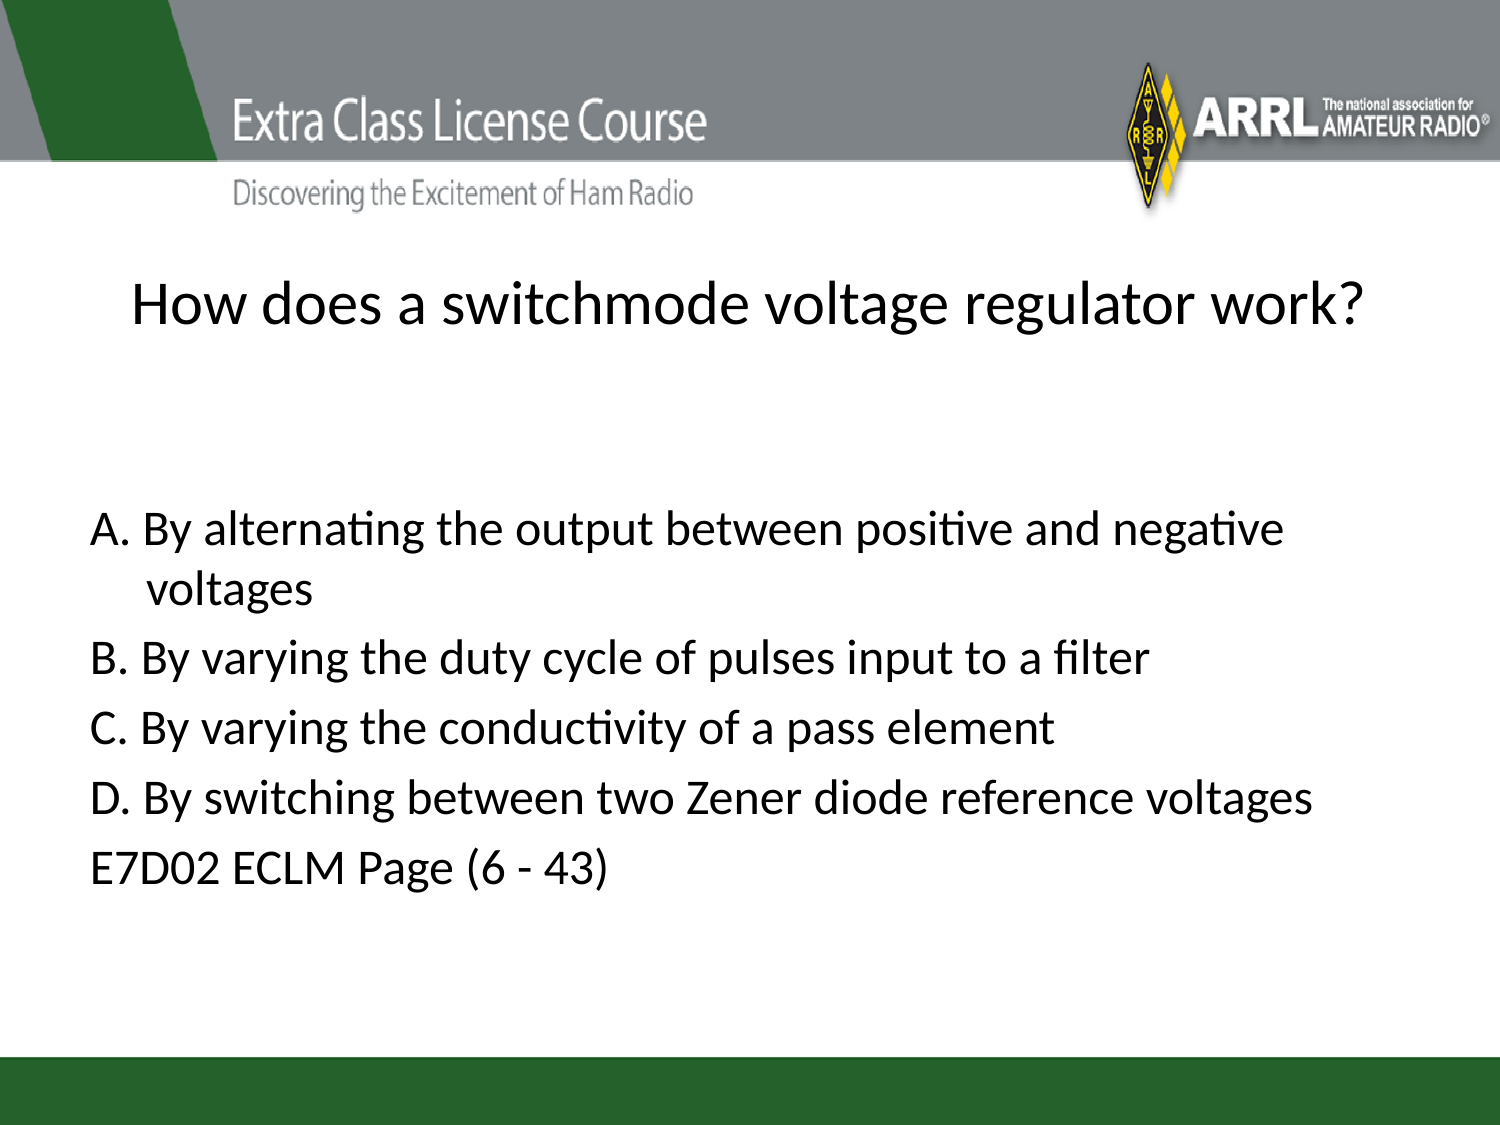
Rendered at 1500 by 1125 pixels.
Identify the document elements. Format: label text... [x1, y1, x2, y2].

title How does a switchmode voltage regulator work? [75, 254, 1425, 435]
list A. By alternating the output between positive and negative voltages B. By varying the duty cycle of pulses input to a filter C. By varying the conductivity of a pass element D. By switching between two Zener diode reference voltages E7D02 ECLM Page (6 - 43) [75, 487, 1425, 1005]
picture [0, 0, 1500, 1125]
